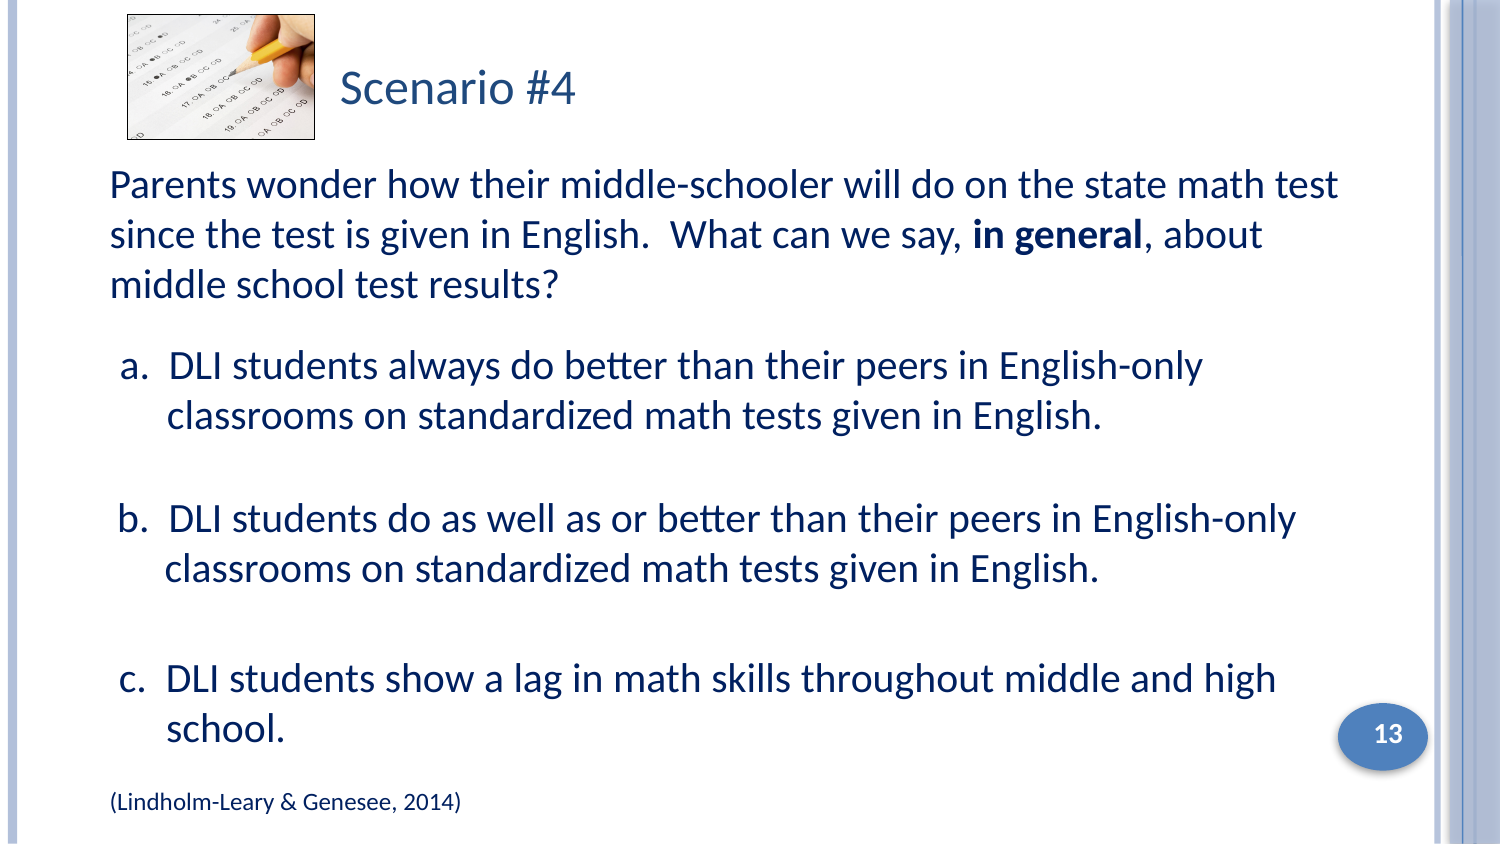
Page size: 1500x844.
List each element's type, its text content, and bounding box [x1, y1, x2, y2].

text_box Scenario #4 [325, 47, 592, 122]
text_box Parents wonder how their middle-schooler will do on the state math test since the test is given in English. What can we say, in general, about middle school test results? [94, 149, 1374, 315]
title [117, 3, 1500, 107]
text_box (Lindholm-Leary & Genesee, 2014) [94, 777, 527, 823]
text_box b. DLI students do as well as or better than their peers in English-only classrooms on standardized math tests given in English. [75, 483, 1369, 599]
text_box c. DLI students show a lag in math skills throughout middle and high school. [103, 643, 1329, 759]
text_box a. DLI students always do better than their peers in English-only classrooms on standardized math tests given in English. [77, 330, 1378, 446]
picture [126, 13, 316, 141]
slide_number 13 [1356, 709, 1420, 755]
